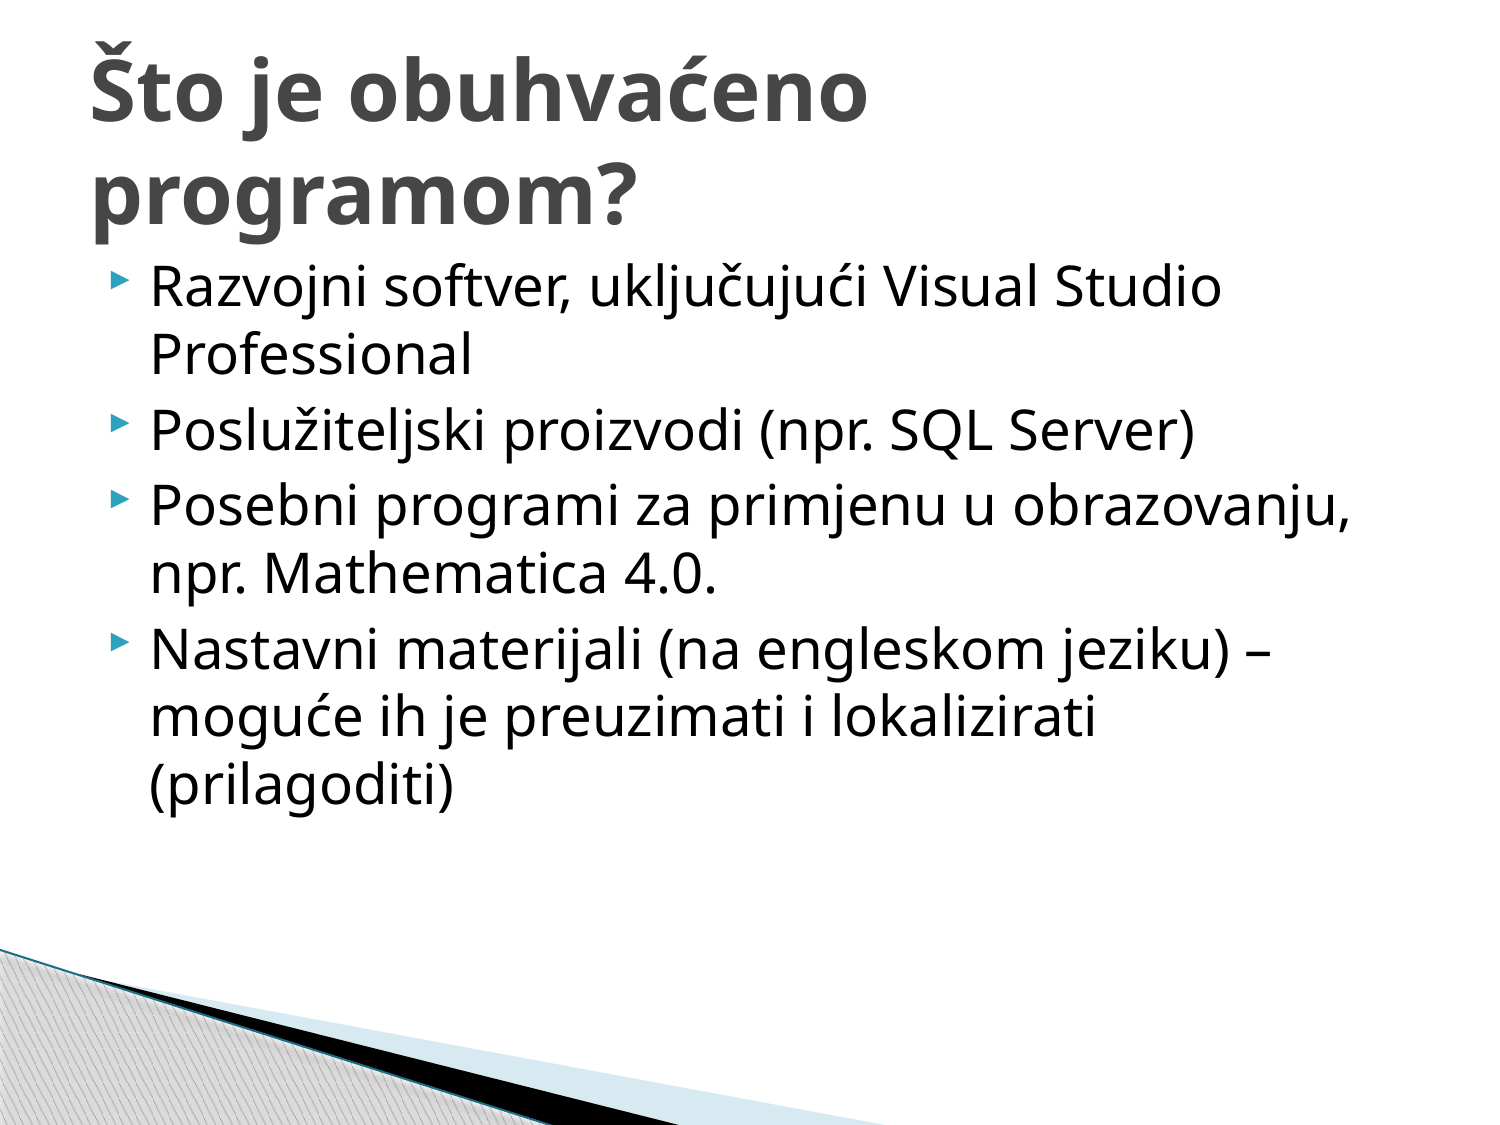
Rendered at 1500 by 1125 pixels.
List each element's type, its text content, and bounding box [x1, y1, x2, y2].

title Što je obuhvaćeno programom? [75, 45, 1425, 233]
list Razvojni softver, uključujući Visual Studio Professional Poslužiteljski proizvodi (npr. SQL Server) Posebni programi za primjenu u obrazovanju, npr. Mathematica 4.0. Nastavni materijali (na engleskom jeziku) – moguće ih je preuzimati i lokalizirati (prilagoditi) [75, 243, 1425, 986]
